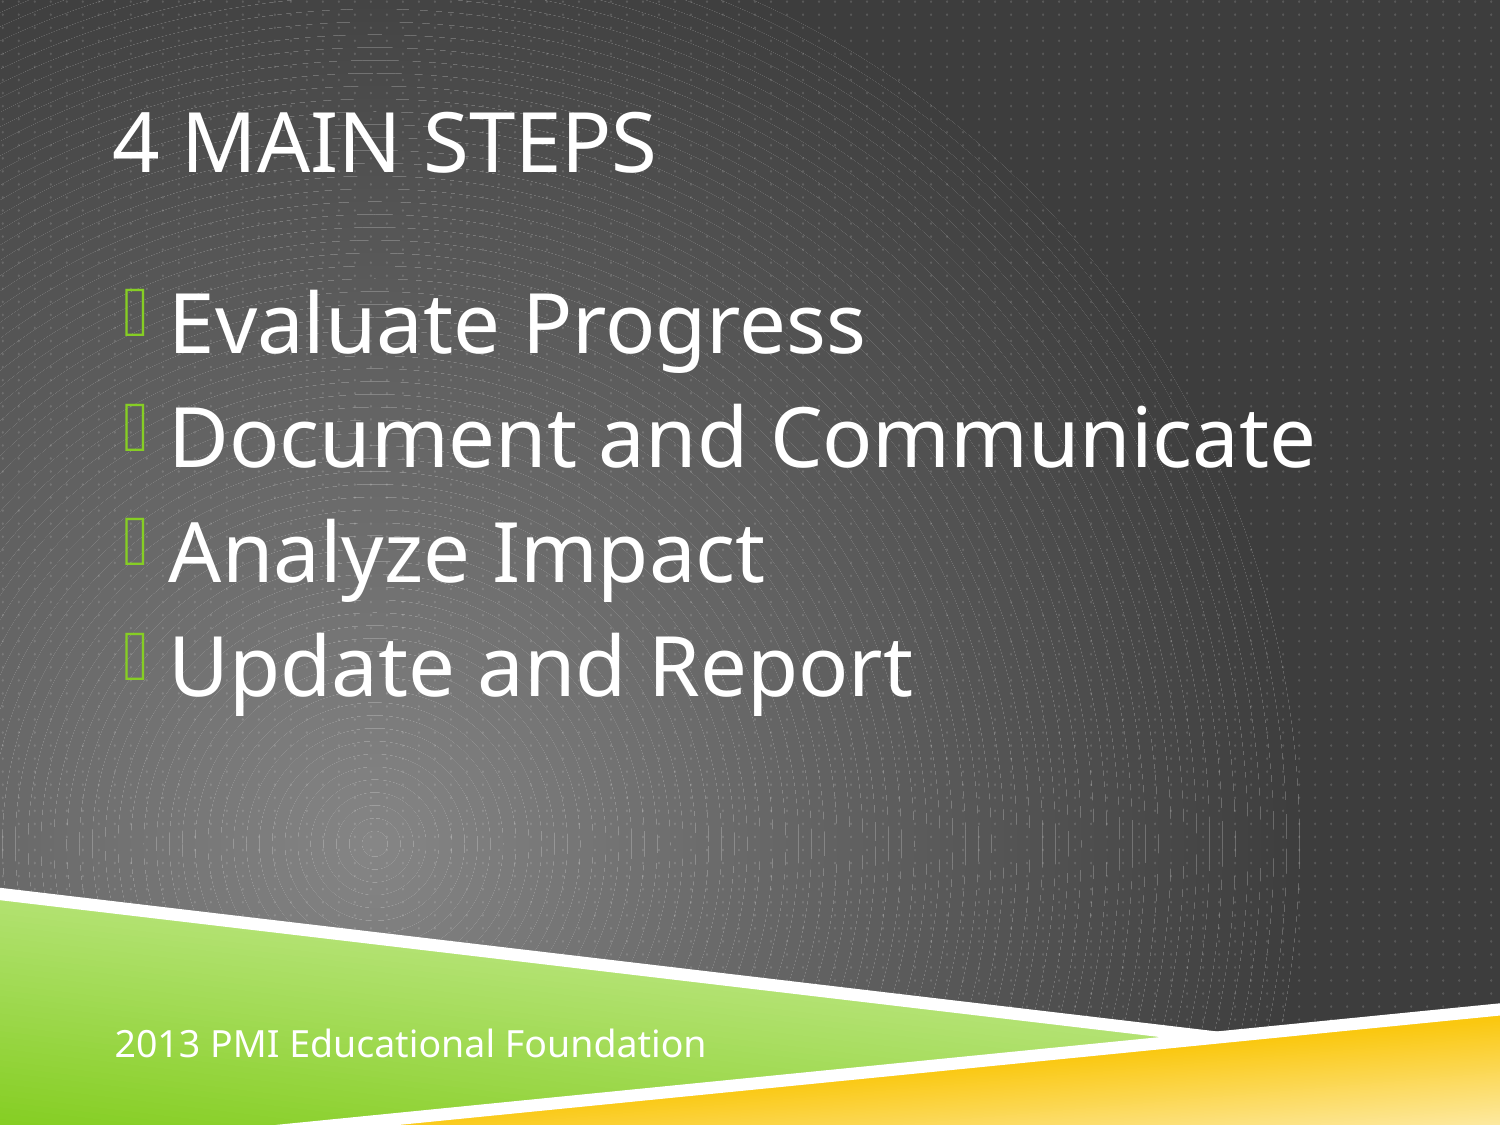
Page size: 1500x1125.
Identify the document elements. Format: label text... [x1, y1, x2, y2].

text_box 2013 PMI Educational Foundation [99, 1012, 1375, 1073]
title 4 main steps [112, 45, 1388, 233]
list Evaluate Progress Document and Communicate Analyze Impact Update and Report [112, 262, 1388, 875]
